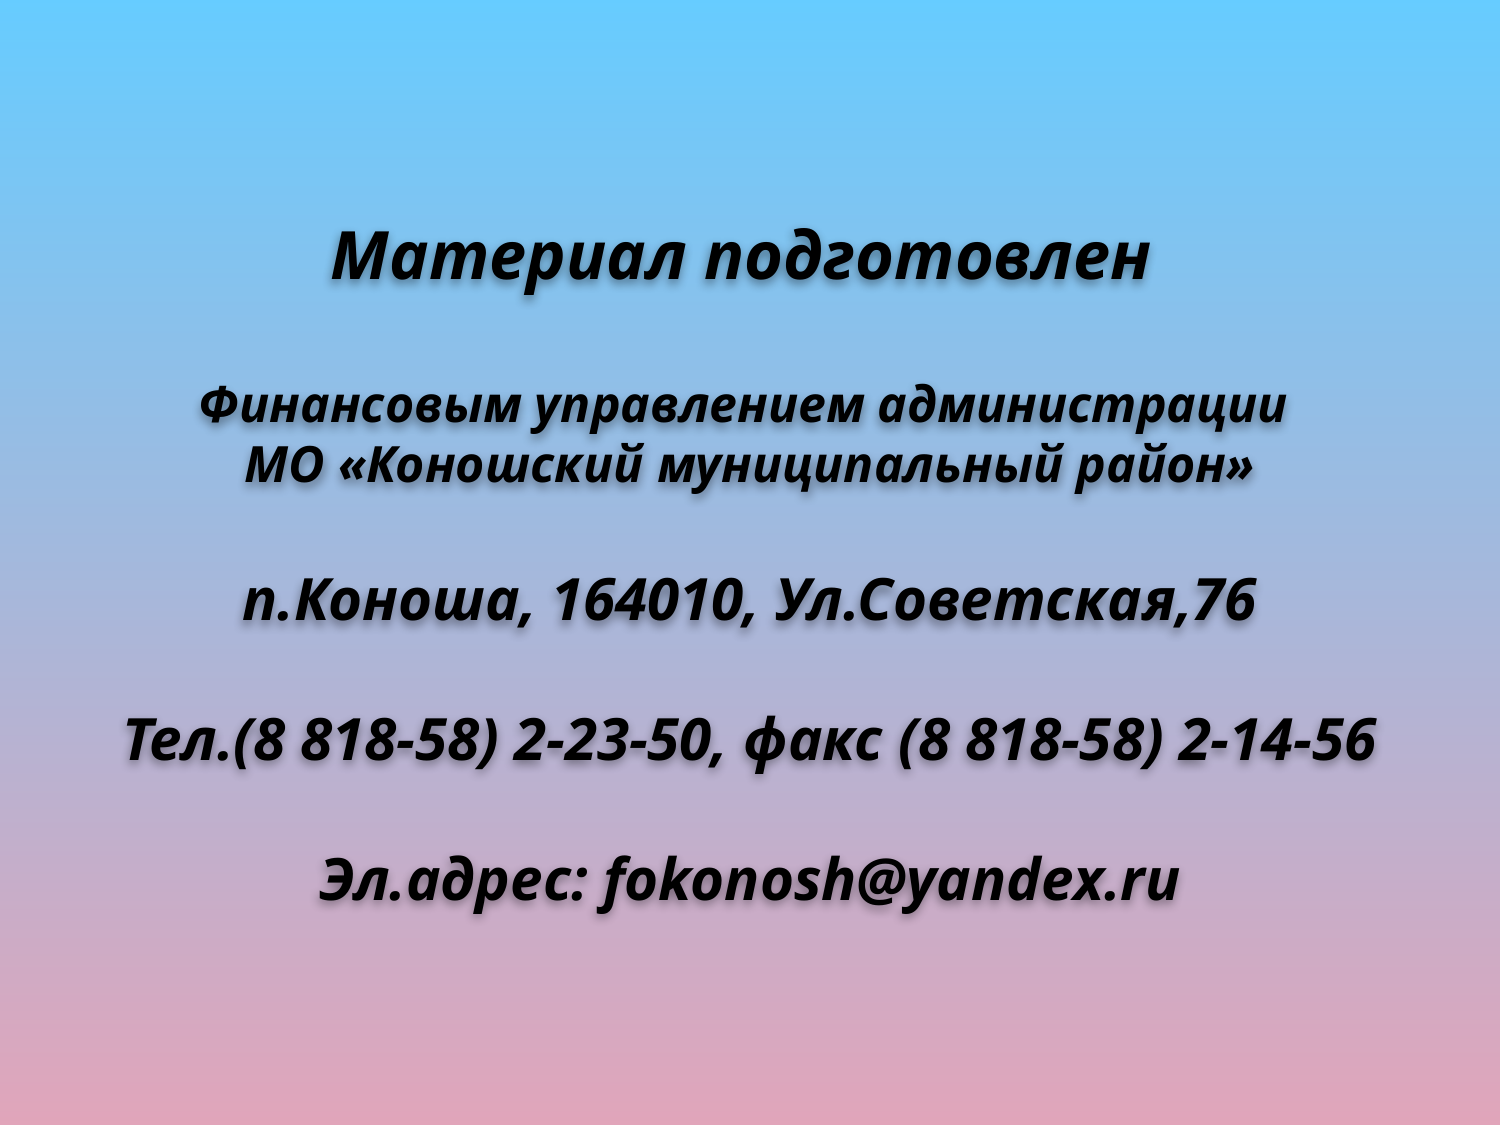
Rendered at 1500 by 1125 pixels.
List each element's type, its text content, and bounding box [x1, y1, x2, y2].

text_box Материал подготовлен Финансовым управлением администрации МО «Коношский муниципальный район» п.Коноша, 164010, Ул.Советская,76 Тел.(8 818-58) 2-23-50, факс (8 818-58) 2-14-56 Эл.адрес: fokonosh@yandex.ru [0, 0, 1500, 1125]
